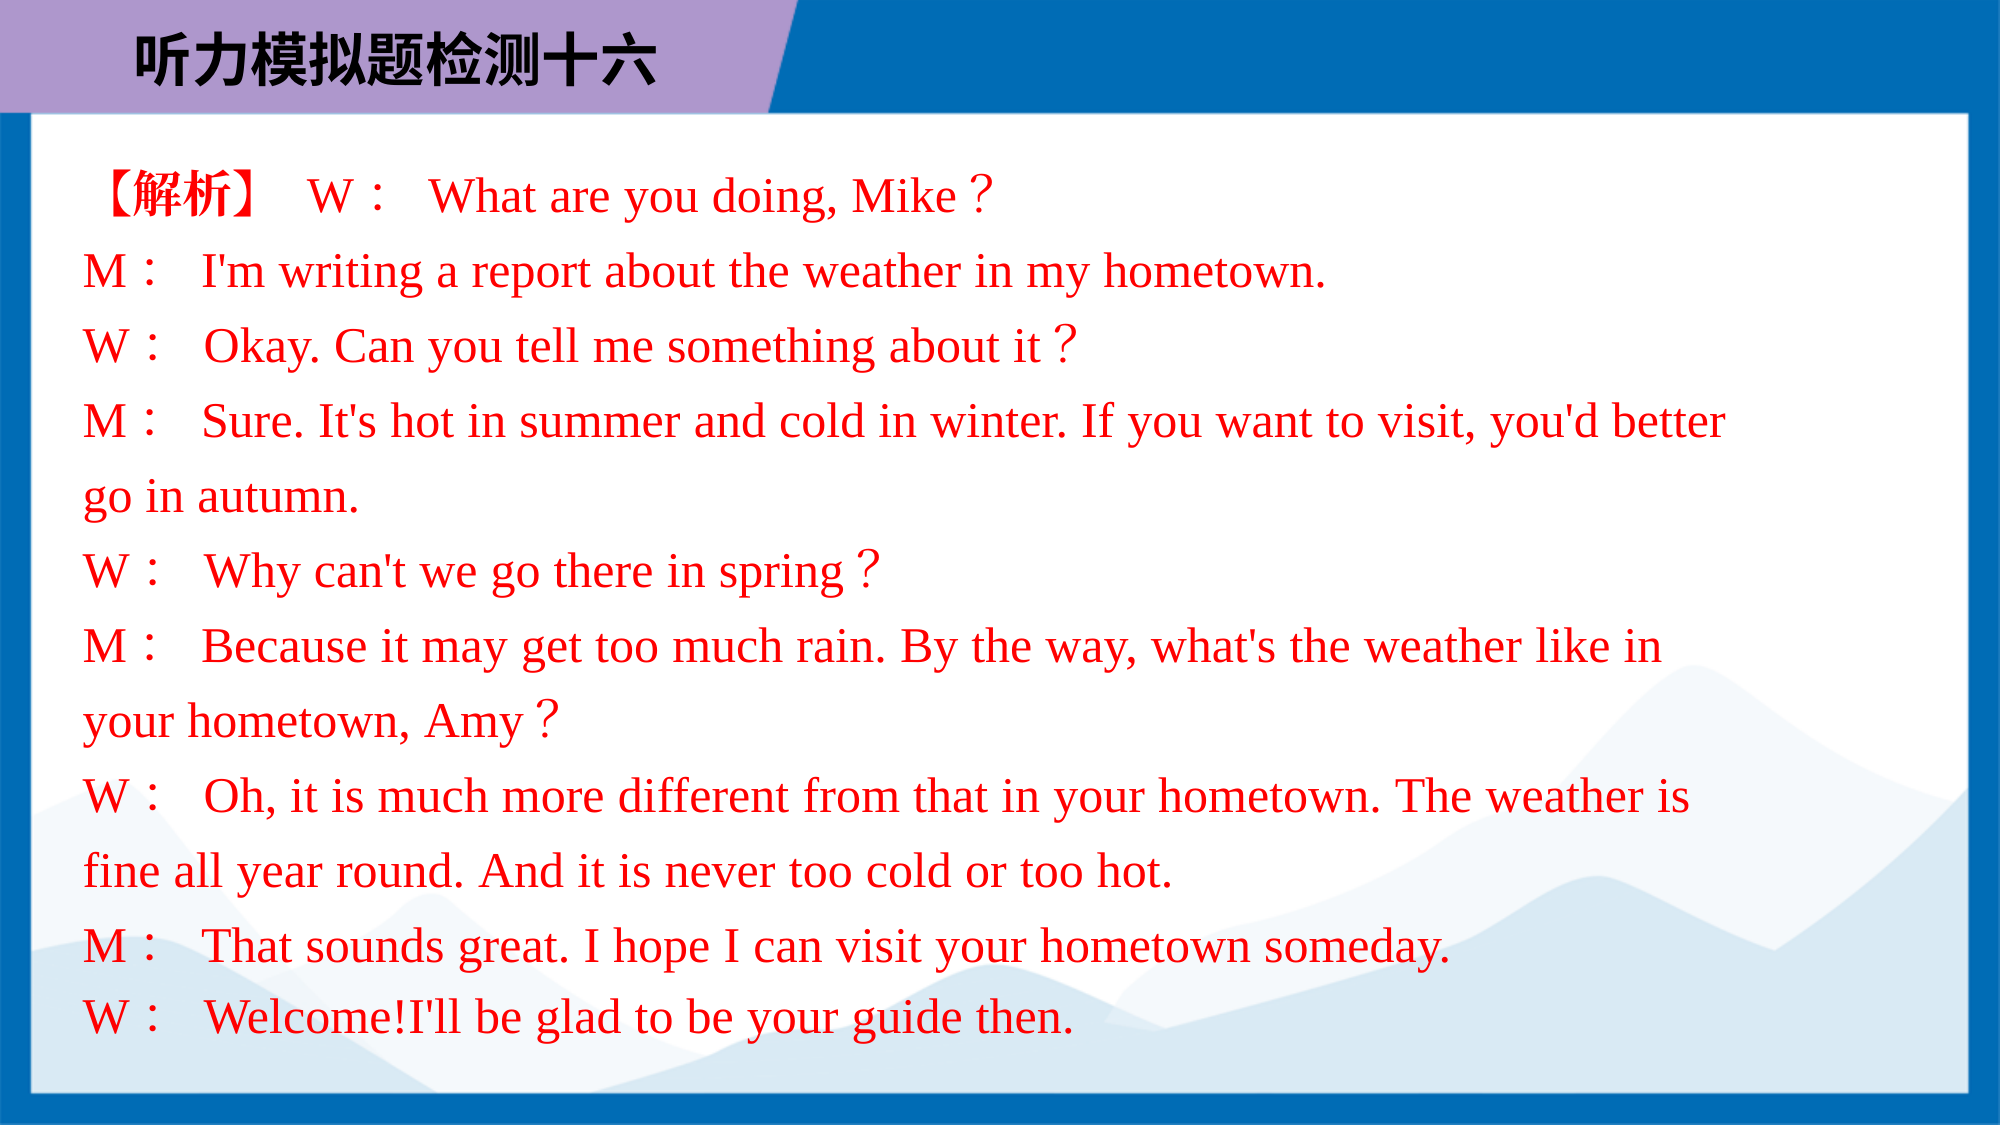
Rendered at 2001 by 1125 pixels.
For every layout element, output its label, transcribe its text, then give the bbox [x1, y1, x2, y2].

picture [0, 0, 2000, 1125]
text_box 【解析】 W：What are you doing, Mike？ M：I'm writing a report about the weather in my hometown. W：Okay. Can you tell me something about it？ M：Sure. It's hot in summer and cold in winter. If you want to visit, you'd better go in autumn. W：Why can't we go there in spring？ M：Because it may get too much rain. By the way, what's the weather like in your hometown, Amy？ W：Oh, it is much more different from that in your hometown. The weather is fine all year round. And it is never too cold or too hot. M：That sounds great. I hope I can visit your hometown someday. W：Welcome!I'll be glad to be your guide then. [82, 147, 1917, 1038]
